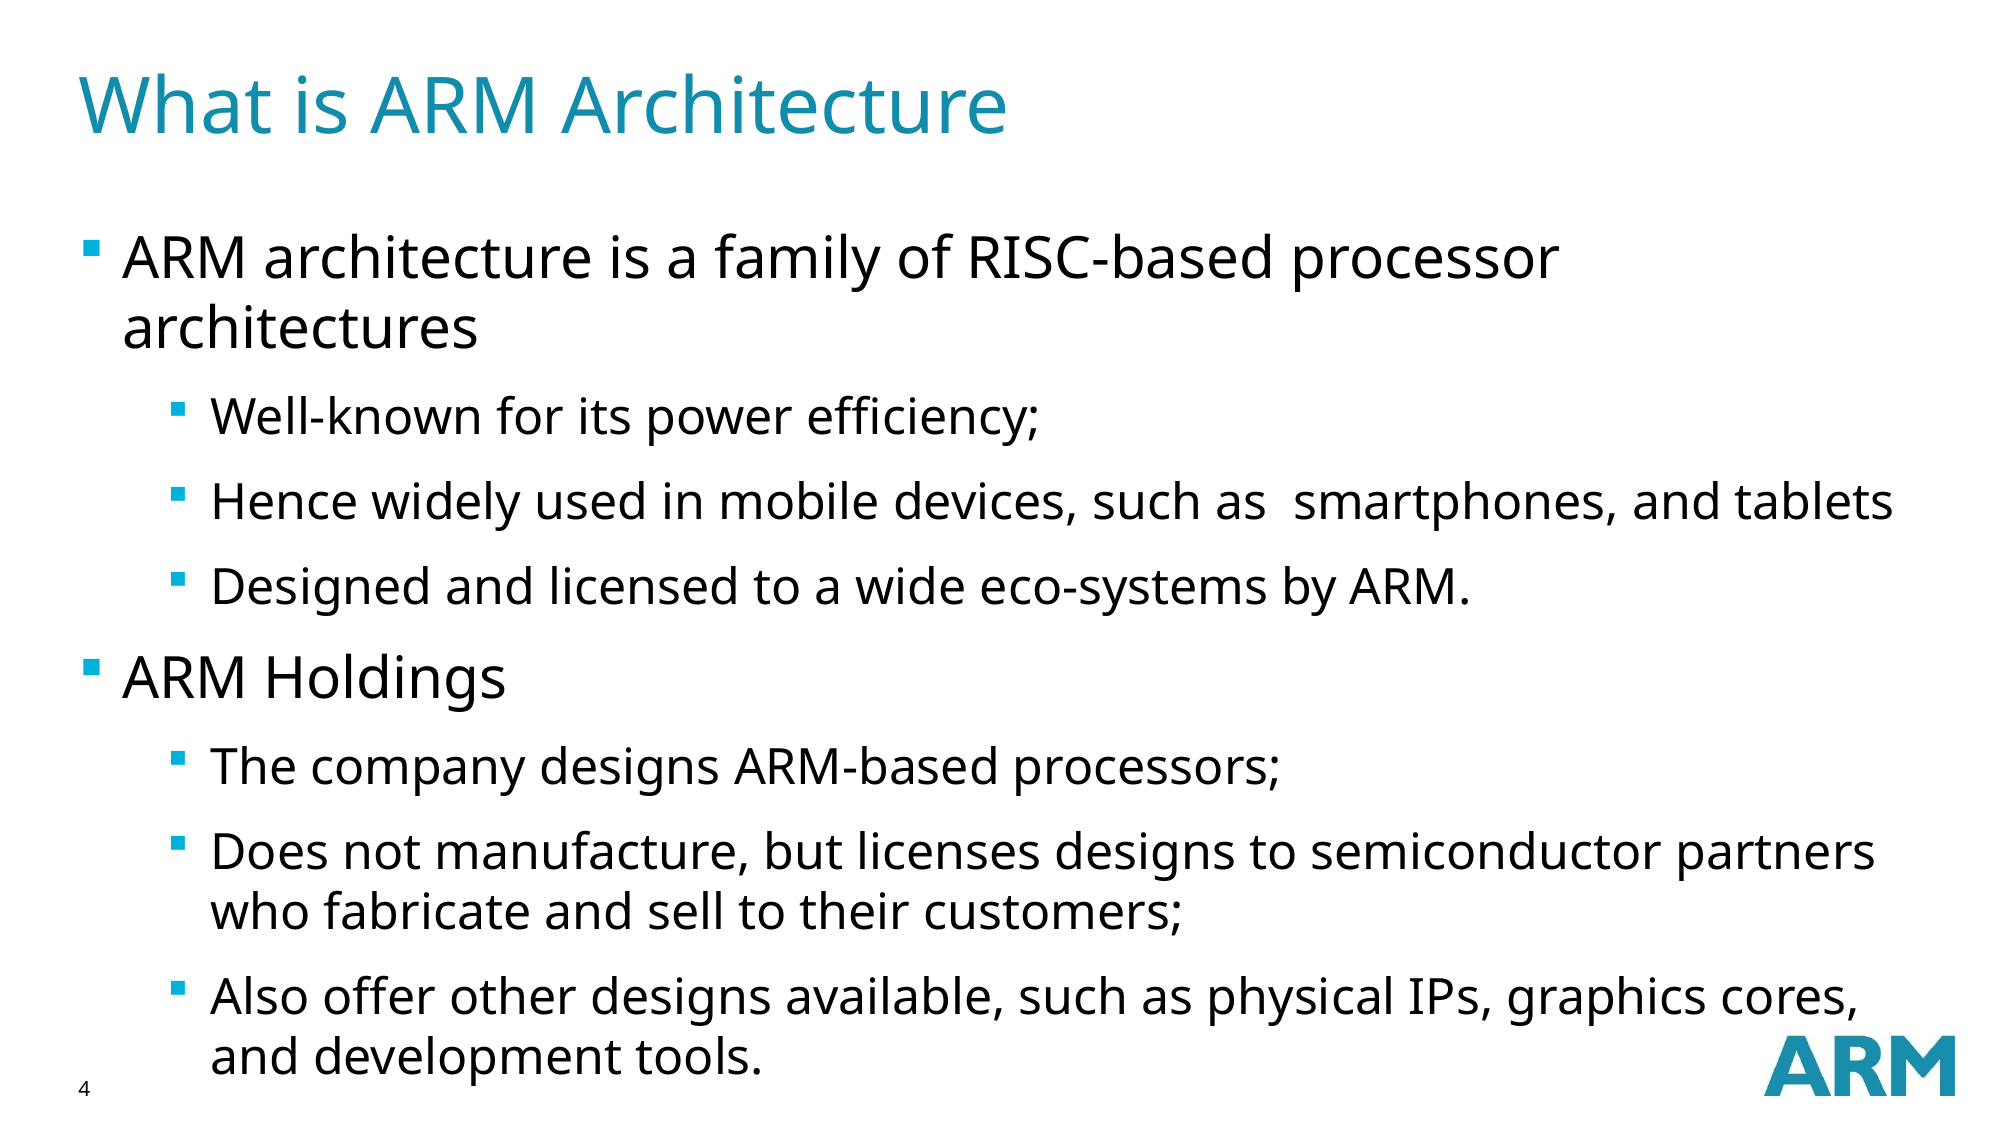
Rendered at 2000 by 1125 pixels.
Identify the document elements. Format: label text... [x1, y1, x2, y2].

list ARM architecture is a family of RISC-based processor architectures Well-known for its power efficiency; Hence widely used in mobile devices, such as smartphones, and tablets Designed and licensed to a wide eco-systems by ARM. ARM Holdings The company designs ARM-based processors; Does not manufacture, but licenses designs to semiconductor partners who fabricate and sell to their customers; Also offer other designs available, such as physical IPs, graphics cores, and development tools. [78, 219, 1909, 988]
title What is ARM Architecture [78, 55, 1910, 150]
picture [1763, 1035, 1955, 1096]
